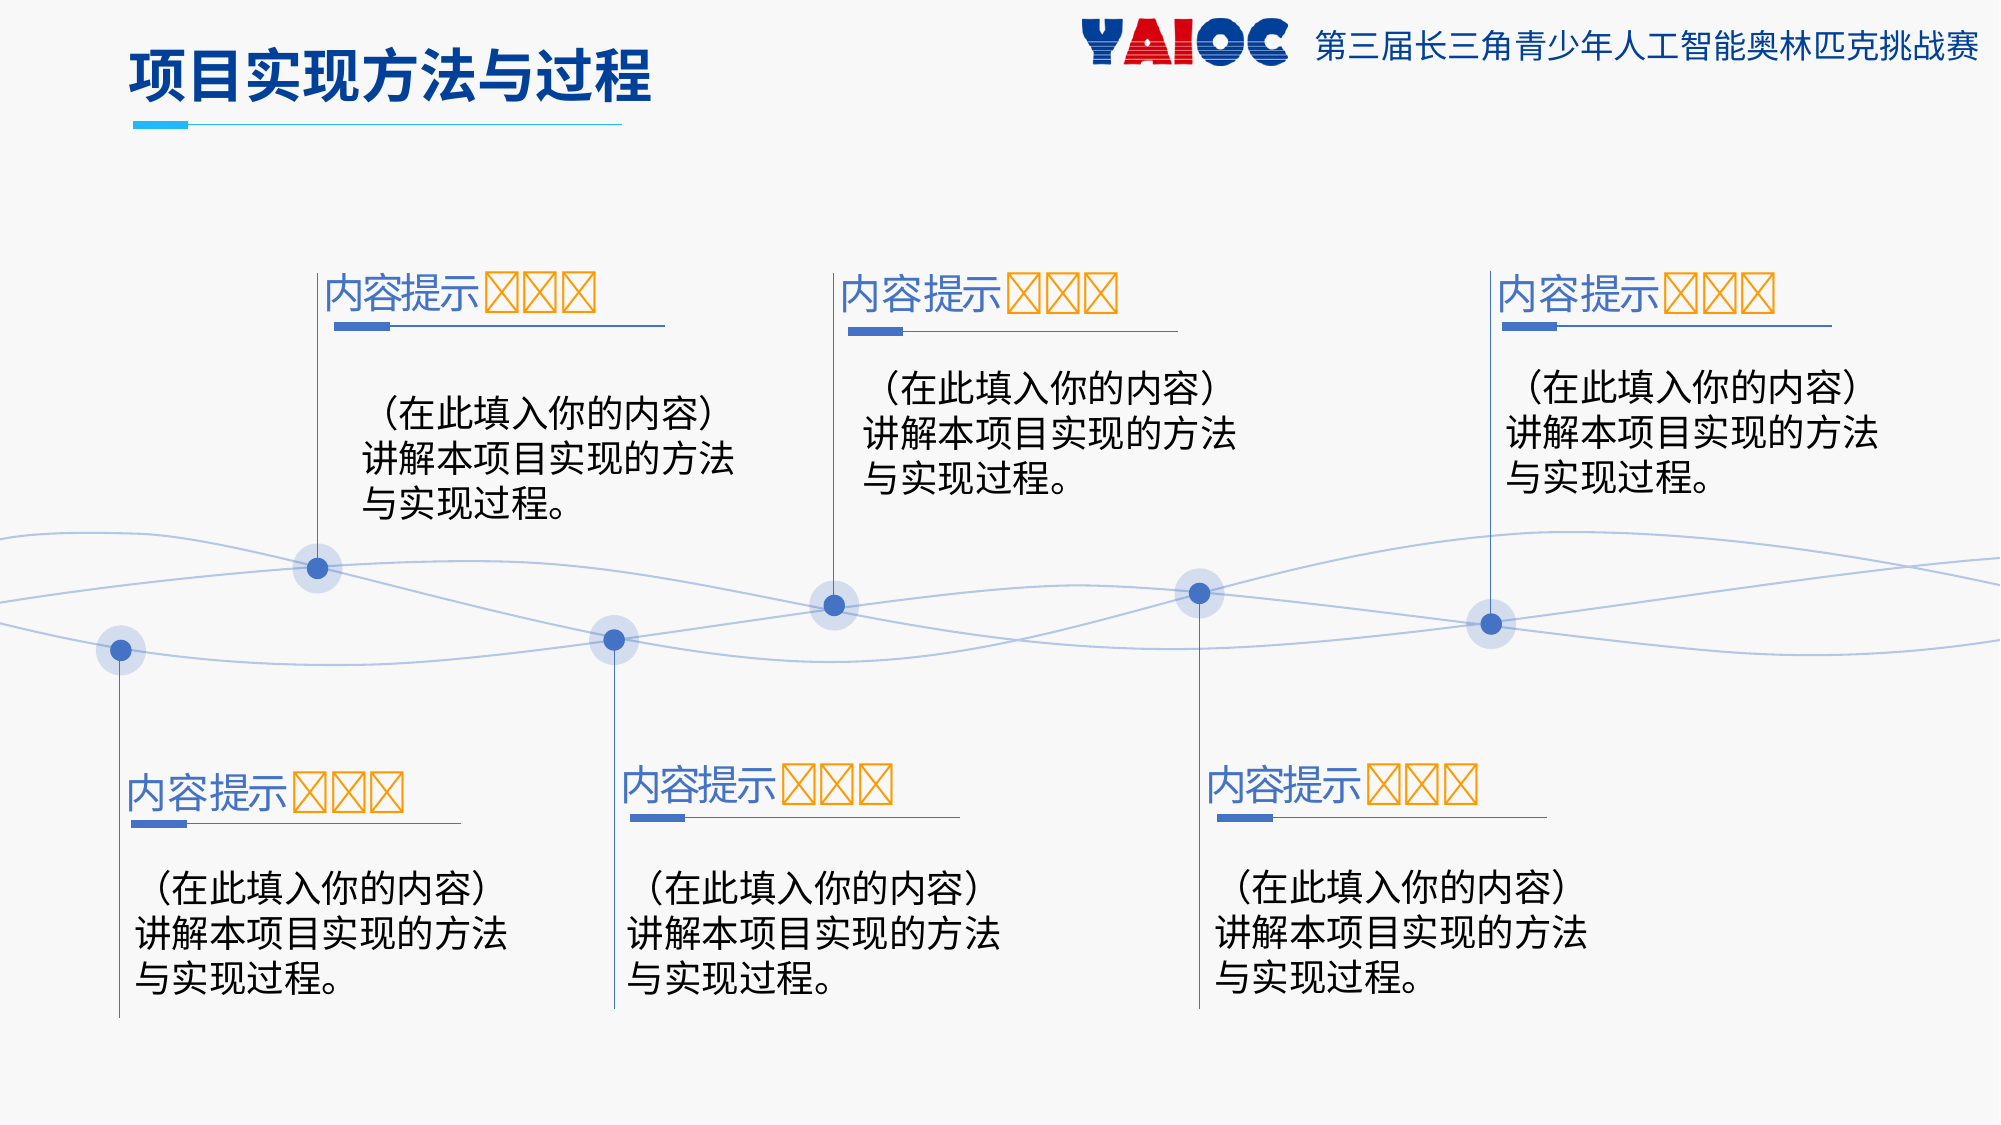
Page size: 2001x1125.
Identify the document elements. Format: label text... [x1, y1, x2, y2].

text_box 内容提示 [1200, 751, 1498, 816]
text_box 内容提示 [1482, 260, 1795, 326]
text_box （在此填入你的内容） 讲解本项目实现的方法与实现过程。 [615, 857, 1052, 1007]
text_box 内容提示 [824, 260, 1138, 326]
text_box （在此填入你的内容） 讲解本项目实现的方法与实现过程。 [120, 857, 559, 1007]
text_box 内容提示 [111, 759, 119, 825]
text_box （在此填入你的内容） 讲解本项目实现的方法与实现过程。 [847, 357, 1288, 508]
text_box [0, 0, 2000, 532]
text_box 项目实现方法与过程 [113, 17, 668, 117]
text_box 内容提示 [308, 259, 615, 324]
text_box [292, 543, 343, 594]
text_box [1174, 568, 1225, 619]
text_box （在此填入你的内容） 讲解本项目实现的方法与实现过程。 [1200, 856, 1639, 1007]
picture [1064, 3, 1304, 75]
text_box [0, 532, 2000, 665]
text_box 内容提示 [605, 751, 614, 816]
text_box [0, 665, 2000, 1125]
text_box 内容提示 [120, 759, 424, 825]
text_box 内容提示 [615, 751, 912, 816]
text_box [589, 614, 640, 665]
text_box （在此填入你的内容） 讲解本项目实现的方法与实现过程。 [346, 382, 786, 532]
text_box 第三届长三角青少年人工智能奥林匹克挑战赛 [1304, 17, 2000, 73]
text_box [809, 580, 860, 631]
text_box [95, 625, 146, 676]
text_box 内容提示 [1190, 751, 1199, 816]
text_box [1466, 599, 1517, 650]
text_box （在此填入你的内容） 讲解本项目实现的方法与实现过程。 [1491, 356, 1930, 507]
